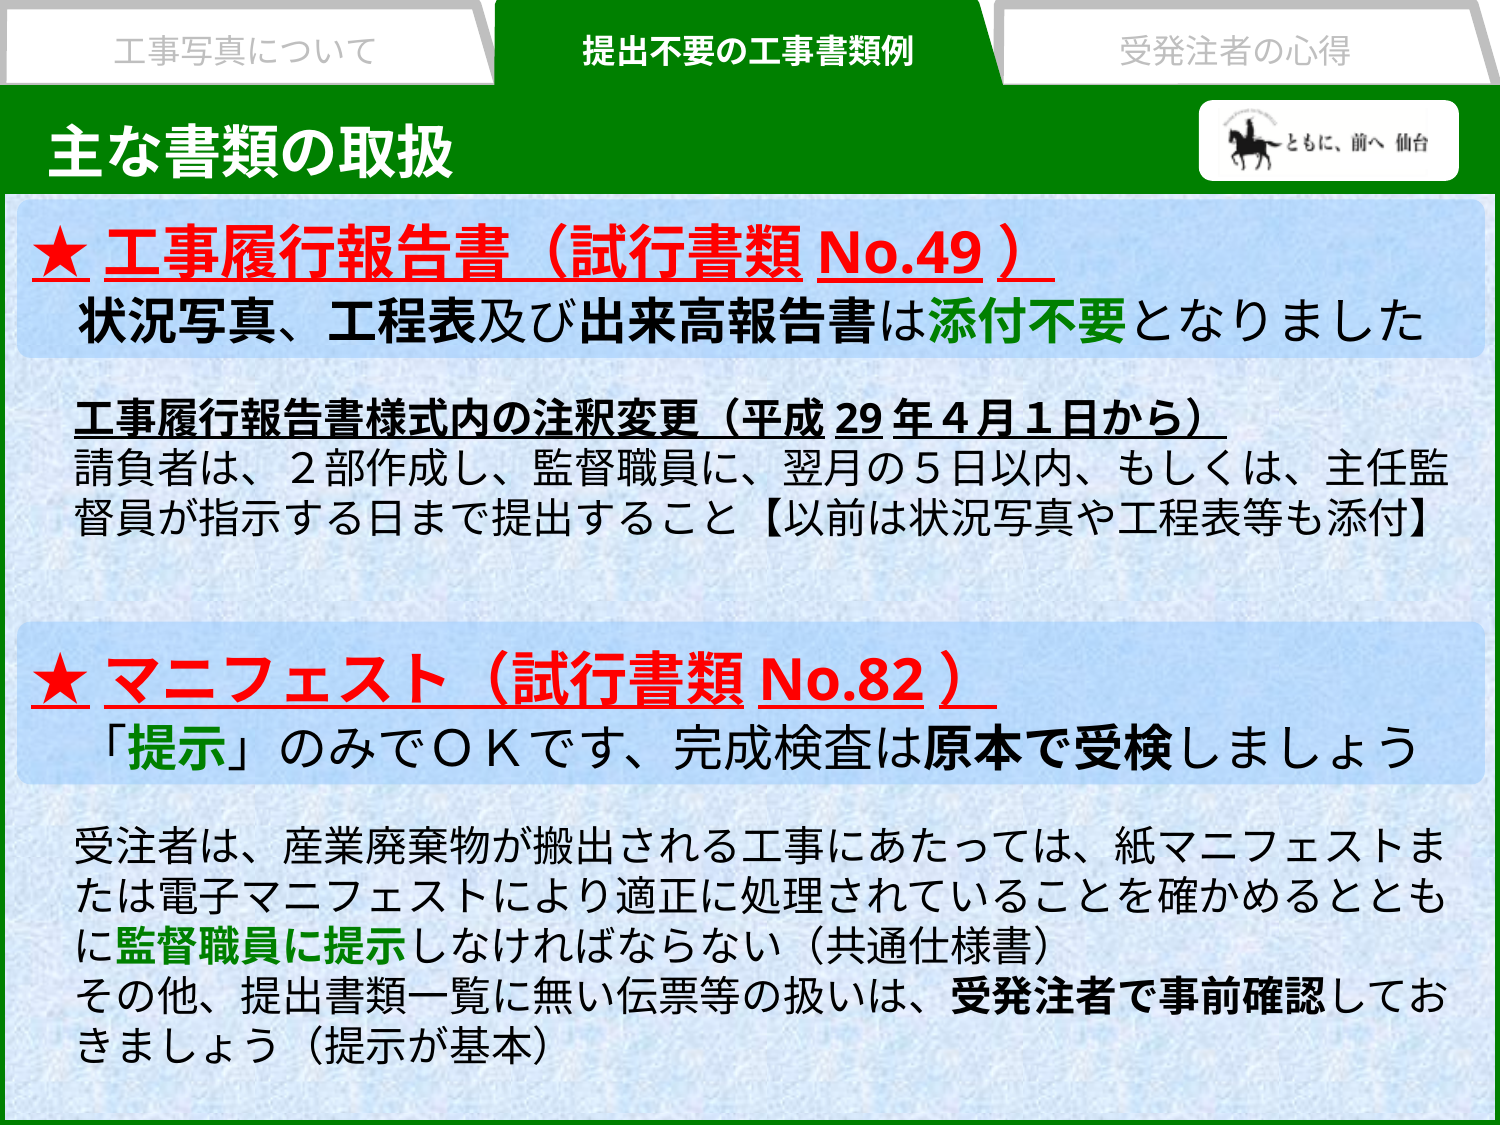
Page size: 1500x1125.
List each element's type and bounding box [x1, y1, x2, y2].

text_box [0, 3, 1500, 1125]
